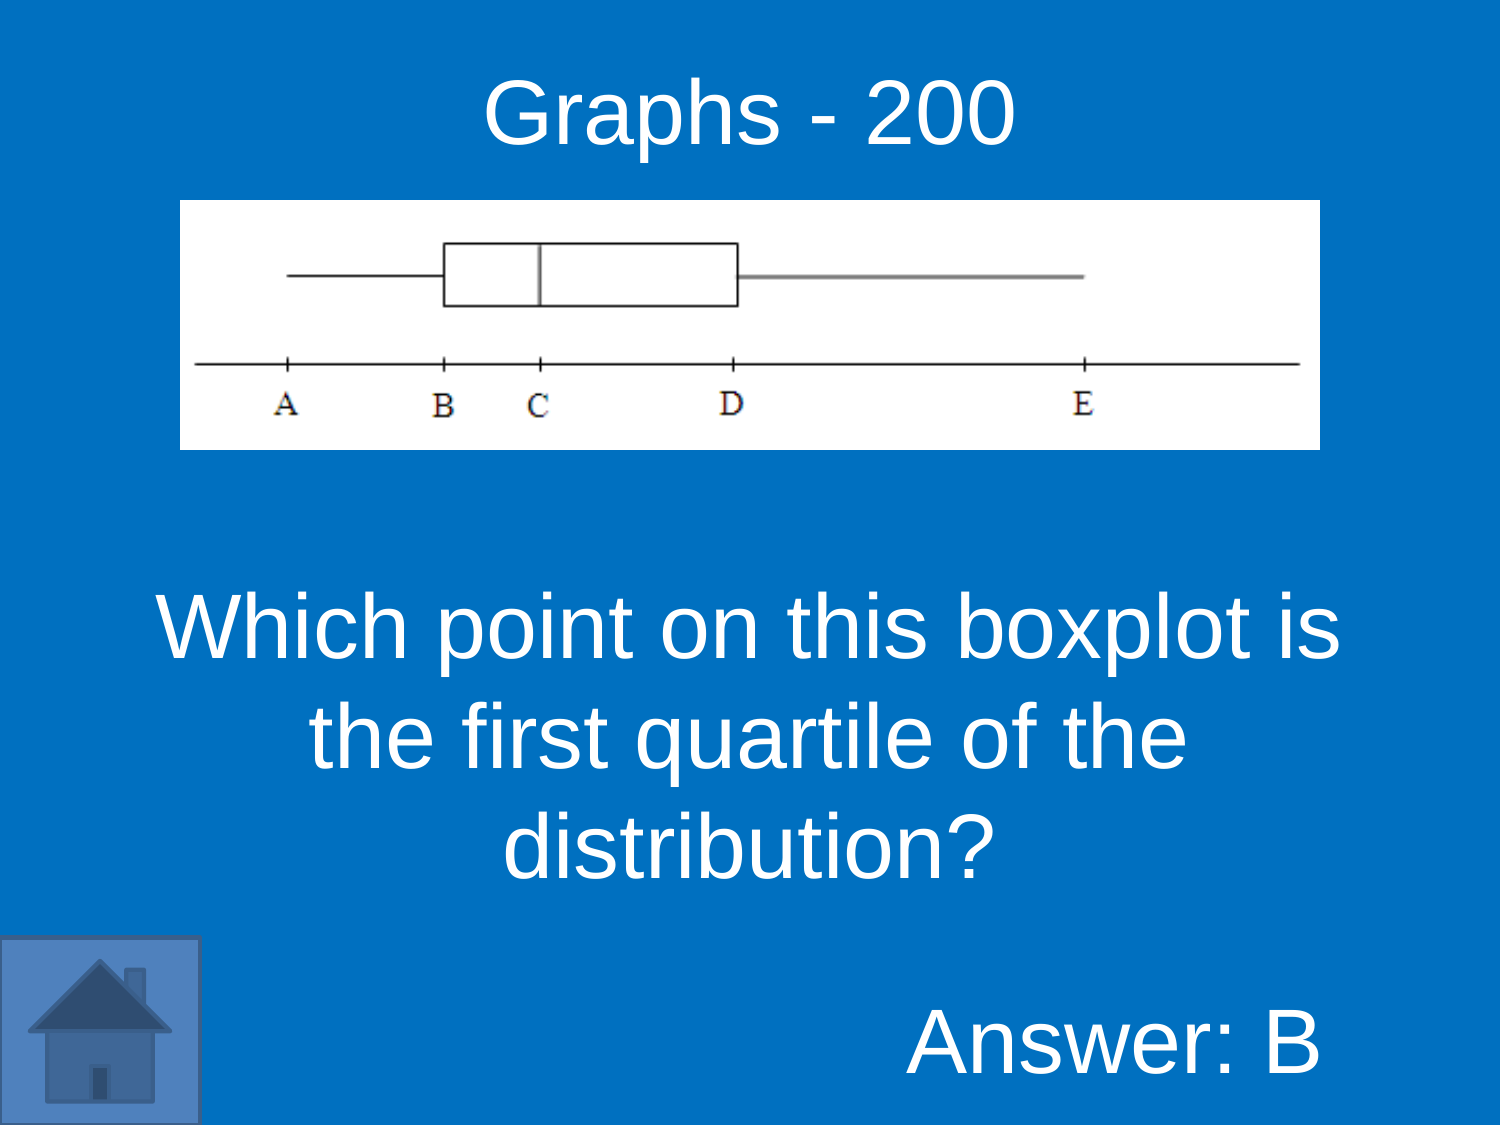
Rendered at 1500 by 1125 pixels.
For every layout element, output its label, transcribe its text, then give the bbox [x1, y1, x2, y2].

picture [180, 200, 1320, 450]
text_box [0, 935, 202, 1125]
text_box Graphs - 200 [74, 45, 1425, 233]
text_box Answer: B [891, 974, 1442, 1100]
text_box Which point on this boxplot is the first quartile of the distribution? [74, 249, 1425, 1088]
